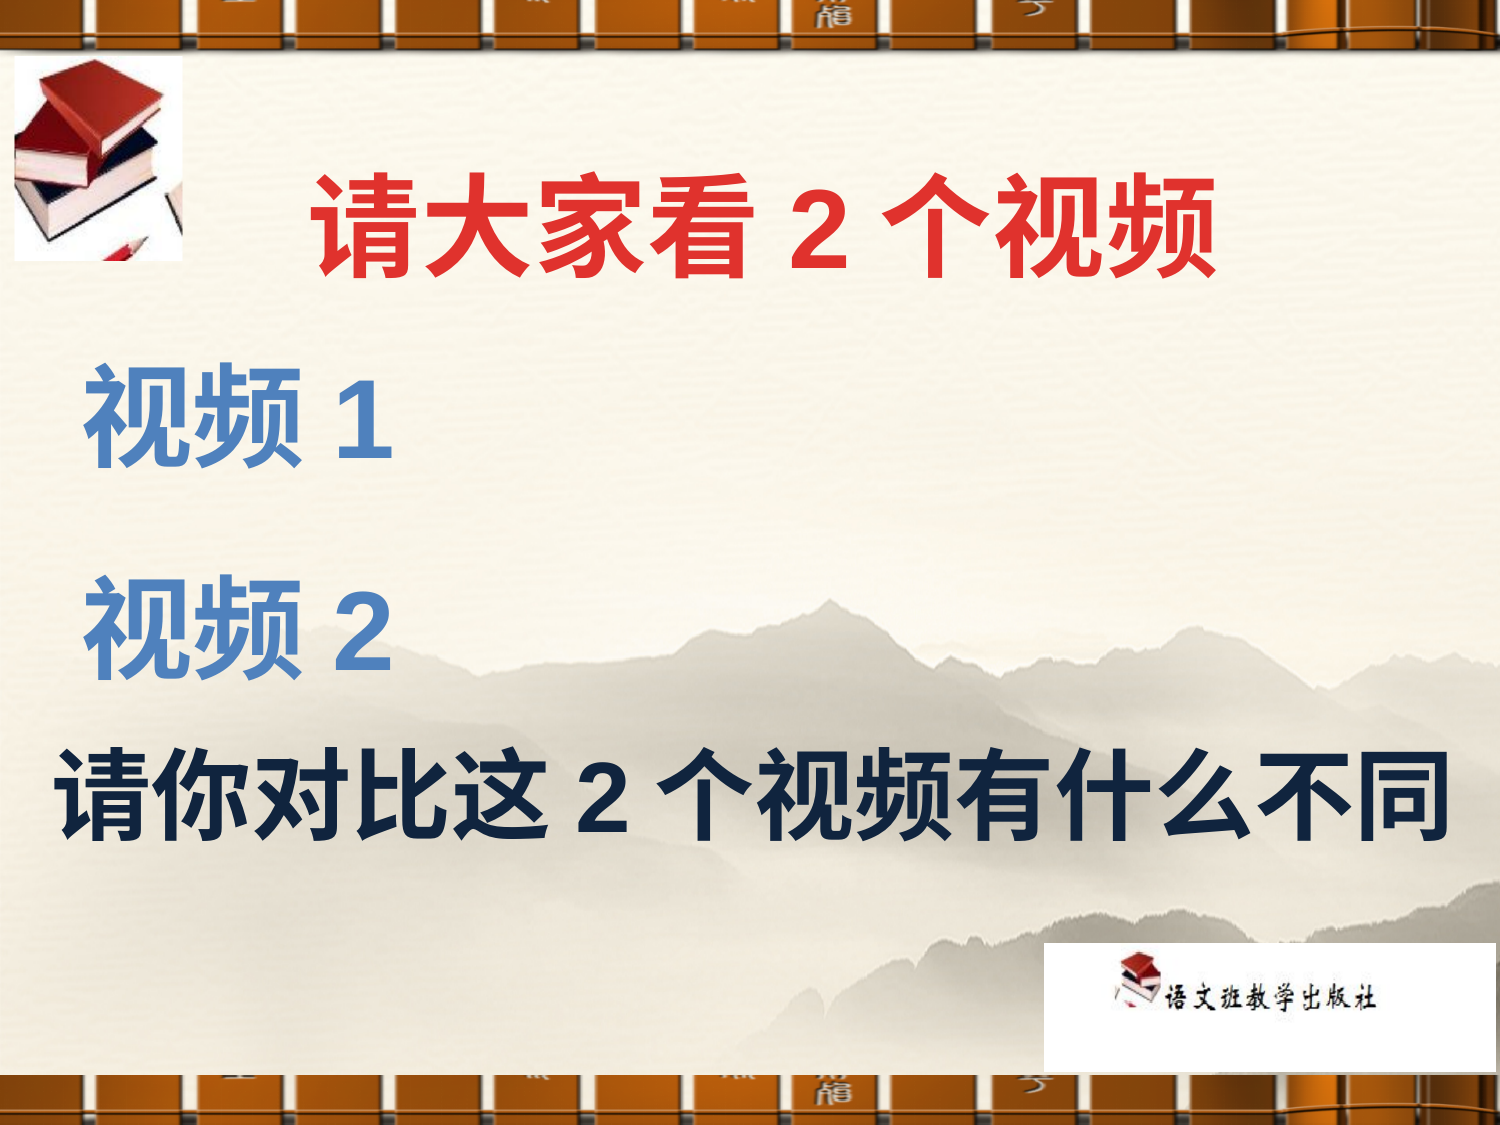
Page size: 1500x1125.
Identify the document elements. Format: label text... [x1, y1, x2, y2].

text_box 请大家看2个视频 [292, 148, 1234, 299]
text_box 请你对比这2个视频有什么不同 [0, 724, 1500, 860]
text_box 视频1 [65, 338, 410, 488]
text_box 视频2 [65, 550, 410, 701]
picture [0, 860, 1500, 1125]
picture [0, 0, 1500, 724]
